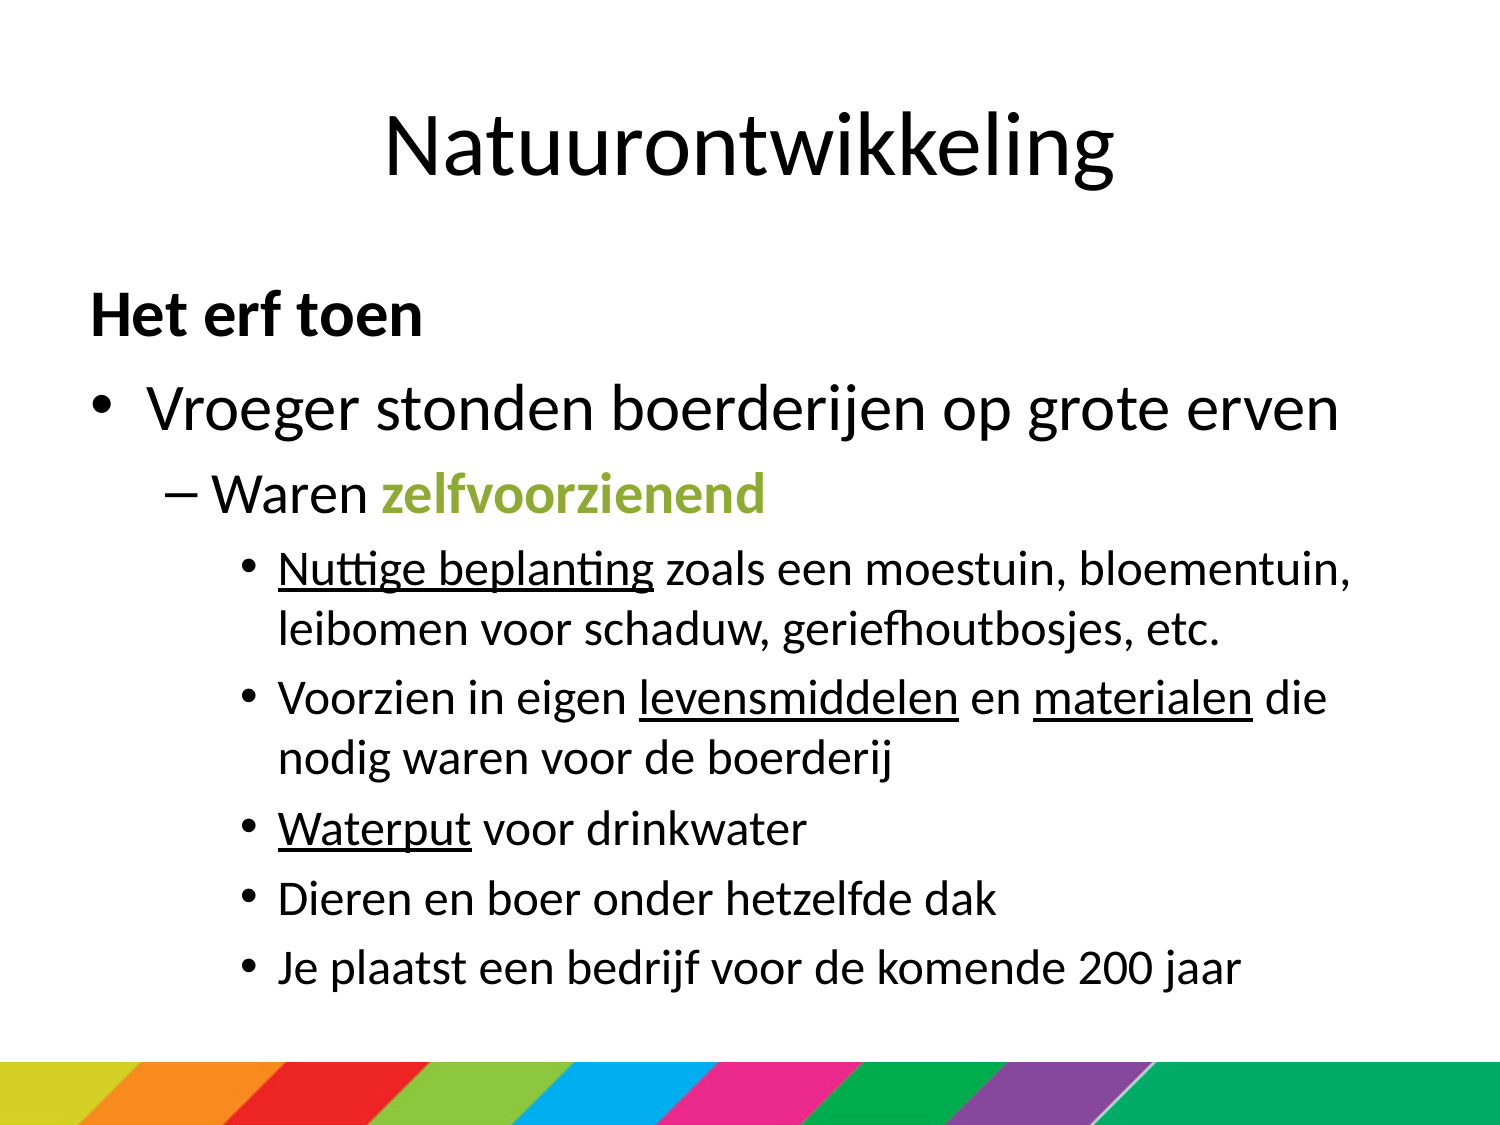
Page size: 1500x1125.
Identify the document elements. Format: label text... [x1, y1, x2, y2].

list Het erf toen Vroeger stonden boerderijen op grote erven Waren zelfvoorzienend Nuttige beplanting zoals een moestuin, bloementuin, leibomen voor schaduw, geriefhoutbosjes, etc. Voorzien in eigen levensmiddelen en materialen die nodig waren voor de boerderij Waterput voor drinkwater Dieren en boer onder hetzelfde dak Je plaatst een bedrijf voor de komende 200 jaar [75, 262, 1425, 1047]
picture [0, 1062, 574, 1125]
picture [656, 1062, 1500, 1125]
title Natuurontwikkeling [75, 45, 1425, 233]
